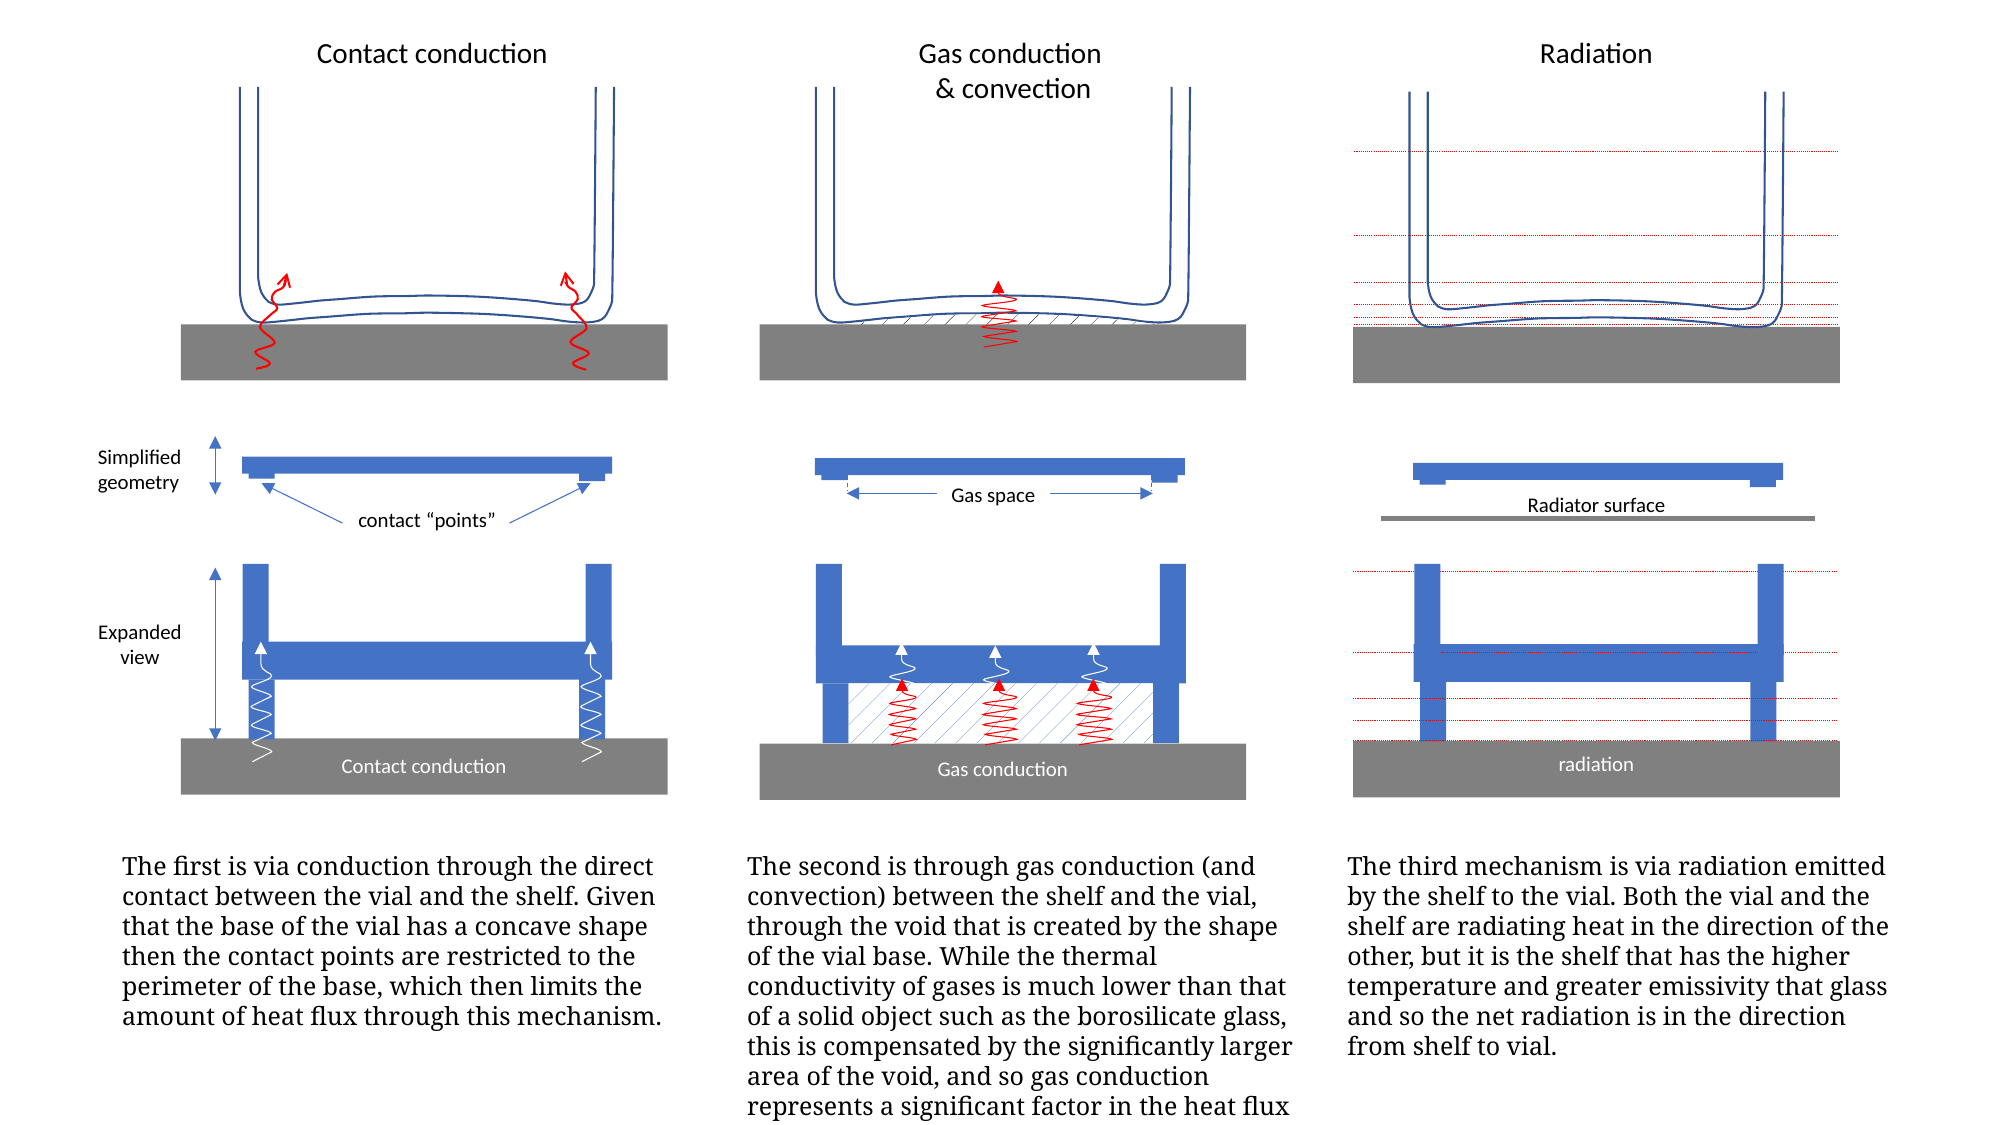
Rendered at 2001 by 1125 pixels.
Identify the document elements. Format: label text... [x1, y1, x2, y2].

text_box [1757, 563, 1785, 571]
text_box The first is via conduction through the direct contact between the vial and the shelf. Given that the base of the vial has a concave shape then the contact points are restricted to the perimeter of the base, which then limits the amount of heat flux through this mechanism. [107, 843, 697, 1038]
text_box [249, 641, 274, 763]
text_box The second is through gas conduction (and convection) between the shelf and the vial, through the void that is created by the shape of the vial base. While the thermal conductivity of gases is much lower than that of a solid object such as the borosilicate glass, this is compensated by the significantly larger area of the void, and so gas conduction represents a significant factor in the heat flux through the base of the vial. [732, 843, 1322, 1125]
text_box [241, 456, 613, 475]
text_box [897, 682, 996, 744]
text_box [1090, 644, 1187, 684]
text_box [979, 678, 1021, 746]
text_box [815, 86, 1190, 323]
text_box [1413, 563, 1441, 571]
text_box [887, 642, 917, 682]
text_box [579, 641, 603, 763]
text_box [1154, 684, 1180, 744]
text_box [886, 678, 919, 746]
text_box [981, 645, 1010, 682]
text_box Contact conduction [326, 745, 522, 786]
text_box [261, 641, 590, 681]
text_box [759, 743, 1247, 801]
text_box [848, 682, 899, 744]
text_box [978, 323, 1021, 349]
text_box Simplified geometry [83, 435, 197, 501]
text_box [248, 475, 276, 480]
text_box [585, 563, 613, 641]
text_box [1151, 463, 1179, 484]
text_box [820, 461, 848, 481]
text_box Gas conduction [922, 747, 1084, 788]
text_box [822, 684, 848, 744]
text_box Radiation [1525, 27, 1668, 78]
text_box [585, 681, 606, 740]
text_box [254, 323, 276, 370]
text_box [591, 641, 613, 681]
text_box [578, 681, 587, 740]
text_box [248, 681, 257, 740]
text_box [1749, 481, 1777, 488]
text_box [1749, 699, 1777, 720]
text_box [1409, 91, 1784, 328]
text_box [242, 563, 270, 641]
text_box [1419, 683, 1447, 698]
text_box Gas conduction & convection [903, 27, 1124, 86]
text_box [241, 641, 260, 681]
text_box [180, 323, 669, 382]
text_box [1352, 740, 1841, 798]
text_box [239, 86, 615, 323]
text_box Gas space [936, 494, 1051, 507]
text_box [759, 323, 1247, 382]
text_box [814, 457, 1186, 476]
text_box [815, 644, 900, 684]
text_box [509, 483, 591, 524]
text_box [1412, 462, 1784, 481]
text_box [1073, 678, 1116, 746]
text_box Contact conduction [302, 27, 563, 78]
text_box The third mechanism is via radiation emitted by the shelf to the vial. Both the vial and the shelf are radiating heat in the direction of the other, but it is the shelf that has the higher temperature and greater emissivity that glass and so the net radiation is in the direction from shelf to vial. [1332, 843, 1922, 1098]
text_box [255, 681, 276, 740]
text_box [1413, 572, 1441, 652]
text_box contact “points” [343, 499, 511, 540]
text_box [569, 323, 590, 371]
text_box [261, 483, 343, 524]
text_box [1159, 563, 1187, 656]
text_box [180, 737, 669, 796]
text_box Radiator surface [1512, 491, 1681, 517]
text_box [1413, 653, 1785, 683]
text_box [1441, 643, 1757, 652]
text_box [898, 644, 1092, 682]
text_box [815, 563, 843, 656]
text_box [1086, 682, 1154, 744]
text_box [1749, 683, 1777, 698]
text_box [1080, 642, 1109, 682]
text_box [1757, 572, 1785, 652]
text_box radiation [1543, 743, 1650, 783]
text_box Expanded view [83, 611, 197, 676]
text_box [992, 682, 1091, 744]
text_box [1419, 721, 1447, 740]
text_box [1352, 326, 1841, 384]
text_box [1749, 721, 1777, 740]
text_box Gas space [936, 481, 1051, 493]
text_box [1419, 699, 1447, 720]
text_box [1419, 481, 1447, 486]
text_box [578, 475, 606, 482]
